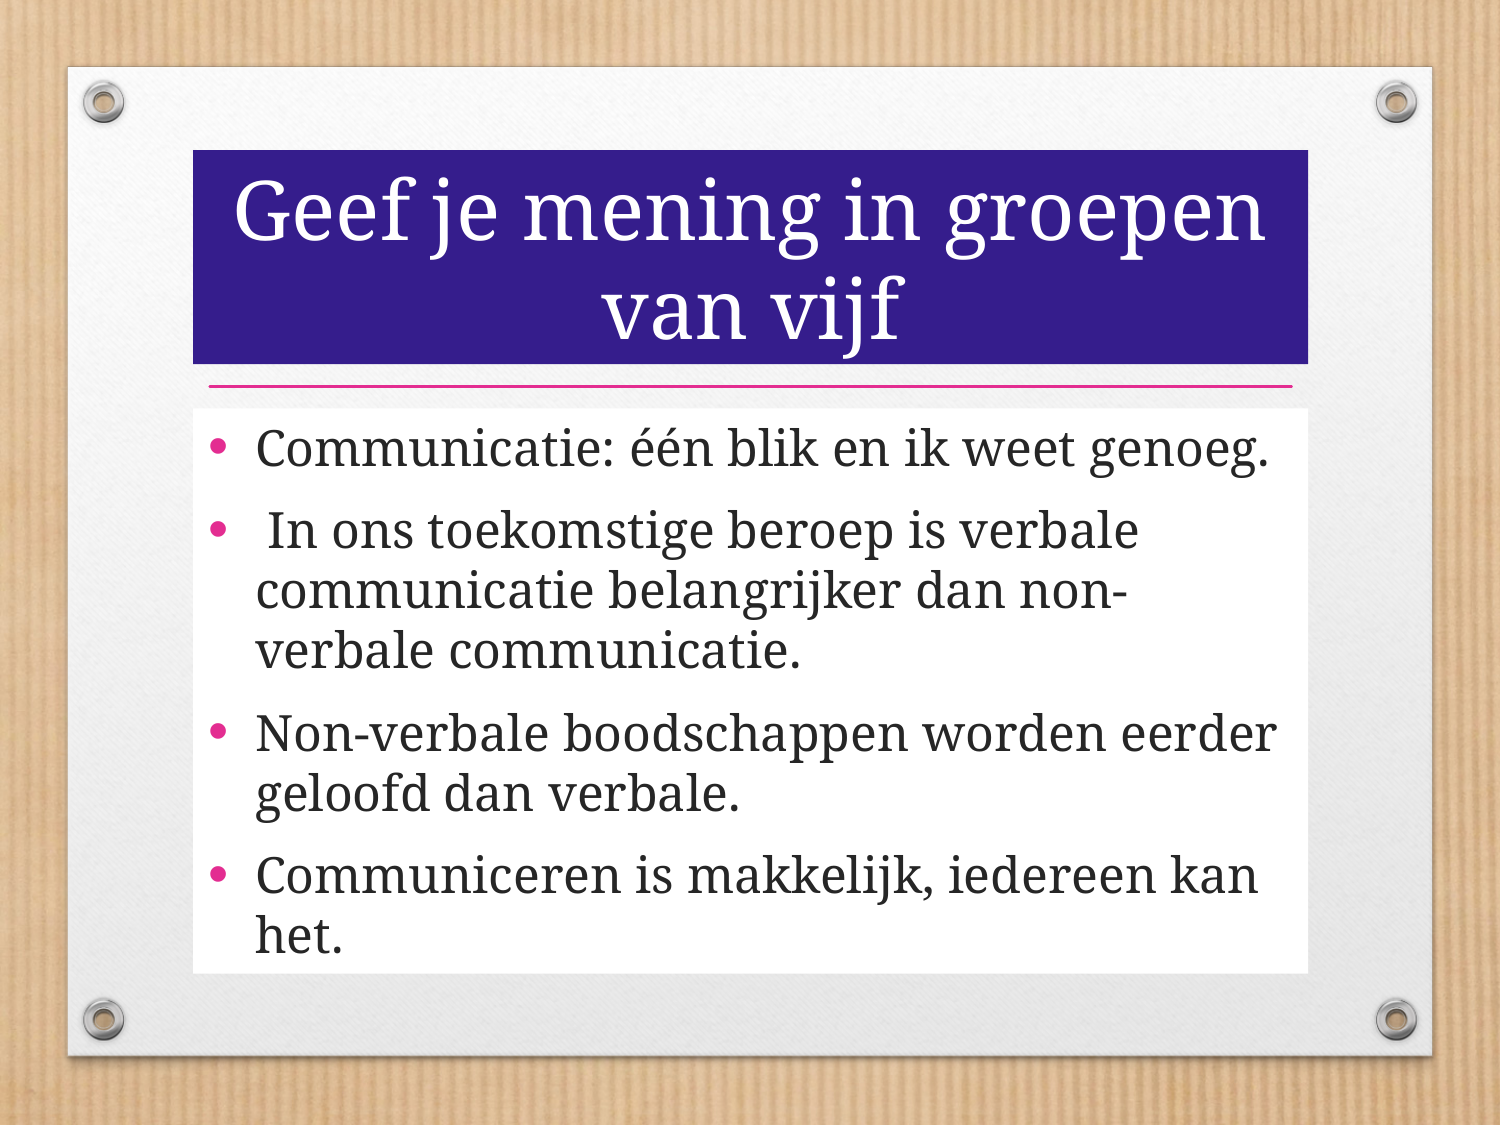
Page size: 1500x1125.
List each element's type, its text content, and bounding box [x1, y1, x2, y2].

title Geef je mening in groepen van vijf [193, 150, 1309, 365]
list Communicatie: één blik en ik weet genoeg. In ons toekomstige beroep is verbale communicatie belangrijker dan non-verbale communicatie. Non-verbale boodschappen worden eerder geloofd dan verbale. Communiceren is makkelijk, iedereen kan het. [193, 408, 1309, 974]
picture [0, 0, 1500, 1125]
